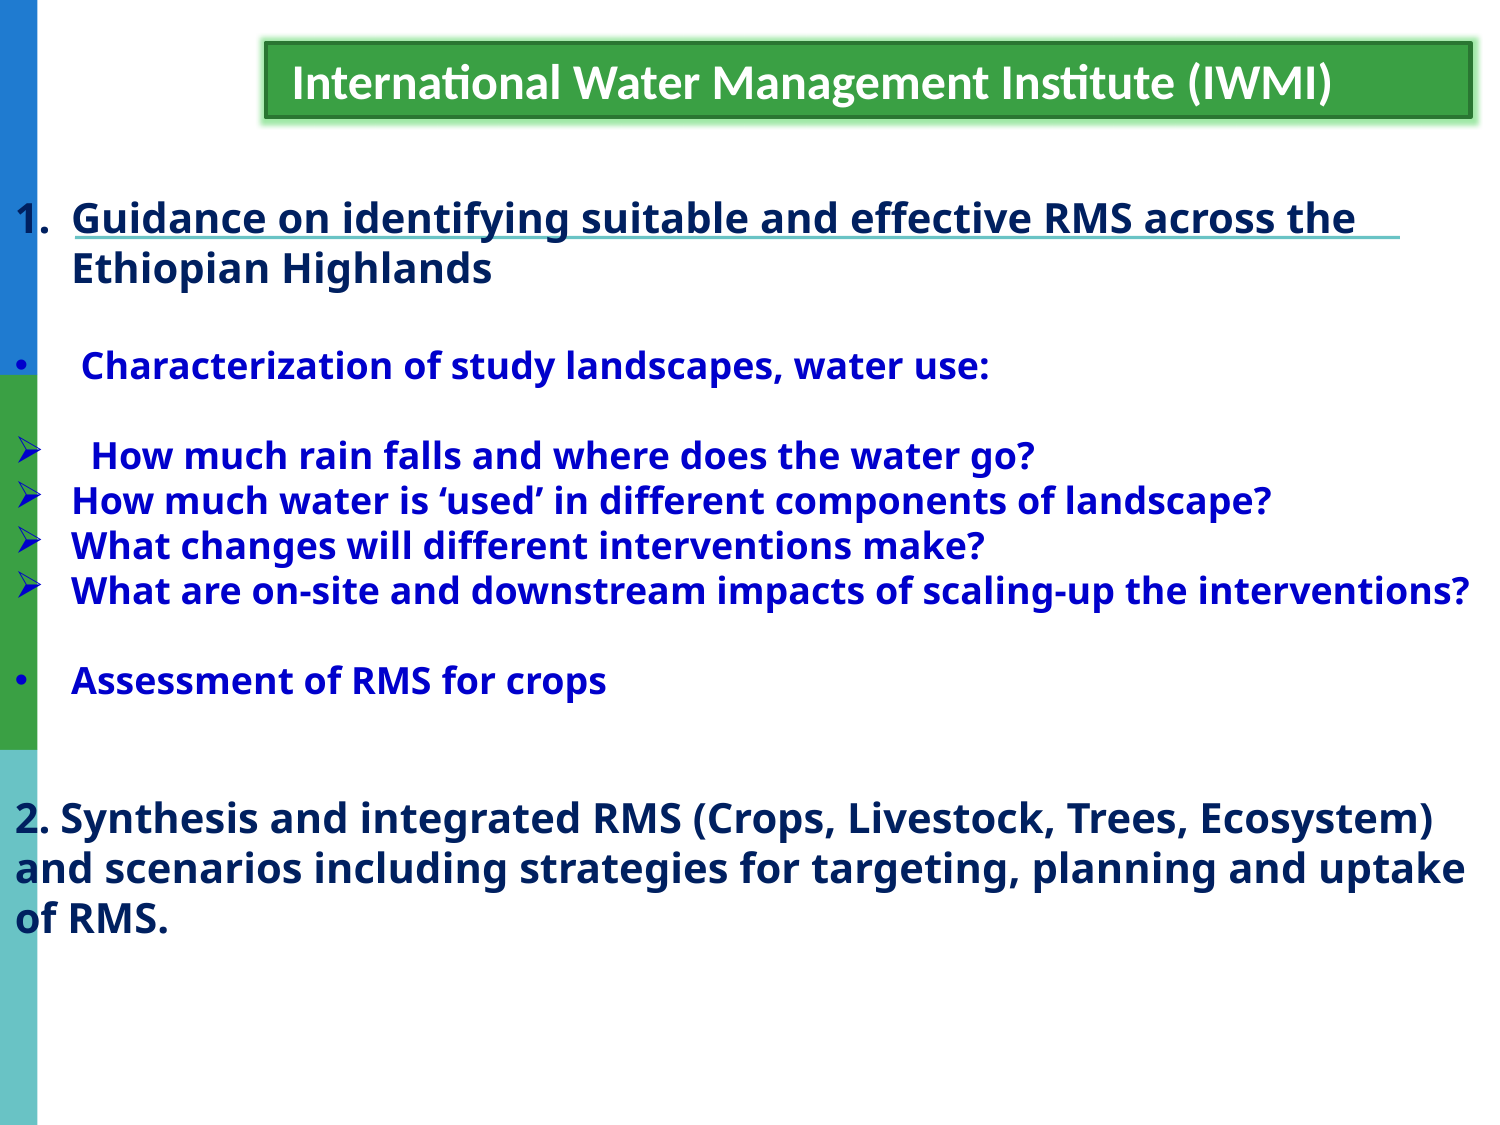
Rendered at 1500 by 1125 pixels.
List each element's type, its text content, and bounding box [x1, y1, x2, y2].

text_box Guidance on identifying suitable and effective RMS across the Ethiopian Highlands Characterization of study landscapes, water use: How much rain falls and where does the water go? How much water is ‘used’ in different components of landscape? What changes will different interventions make? What are on-site and downstream impacts of scaling-up the interventions? Assessment of RMS for crops 2. Synthesis and integrated RMS (Crops, Livestock, Trees, Ecosystem) and scenarios including strategies for targeting, planning and uptake of RMS. [0, 184, 1500, 1050]
text_box International Water Management Institute (IWMI) [264, 41, 1473, 119]
